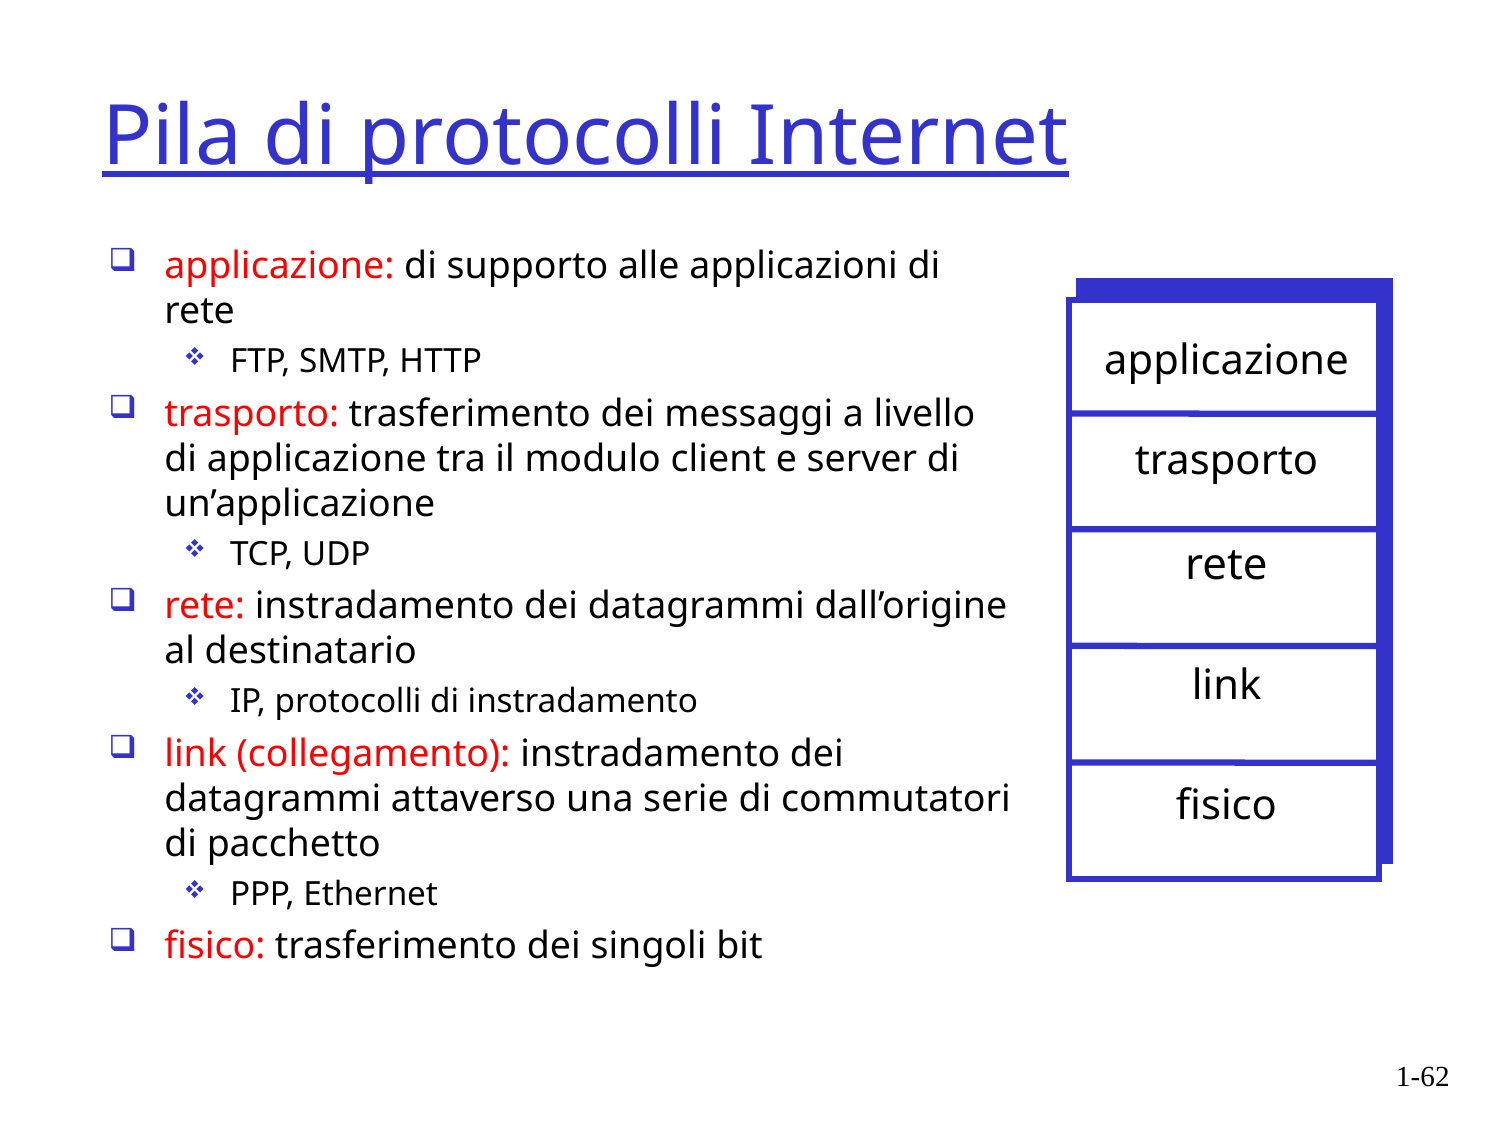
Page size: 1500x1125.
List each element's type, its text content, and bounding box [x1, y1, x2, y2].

text_box [1079, 281, 1390, 861]
title Pila di protocolli Internet [87, 37, 1363, 226]
list applicazione: di supporto alle applicazioni di rete FTP, SMTP, HTTP trasporto: trasferimento dei messaggi a livello di applicazione tra il modulo client e server di un’applicazione TCP, UDP rete: instradamento dei datagrammi dall’origine al destinatario IP, protocolli di instradamento link (collegamento): instradamento dei datagrammi attaverso una serie di commutatori di pacchetto PPP, Ethernet fisico: trasferimento dei singoli bit [93, 233, 1032, 997]
slide_number 1-62 [1362, 1049, 1465, 1125]
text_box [1067, 299, 1380, 880]
